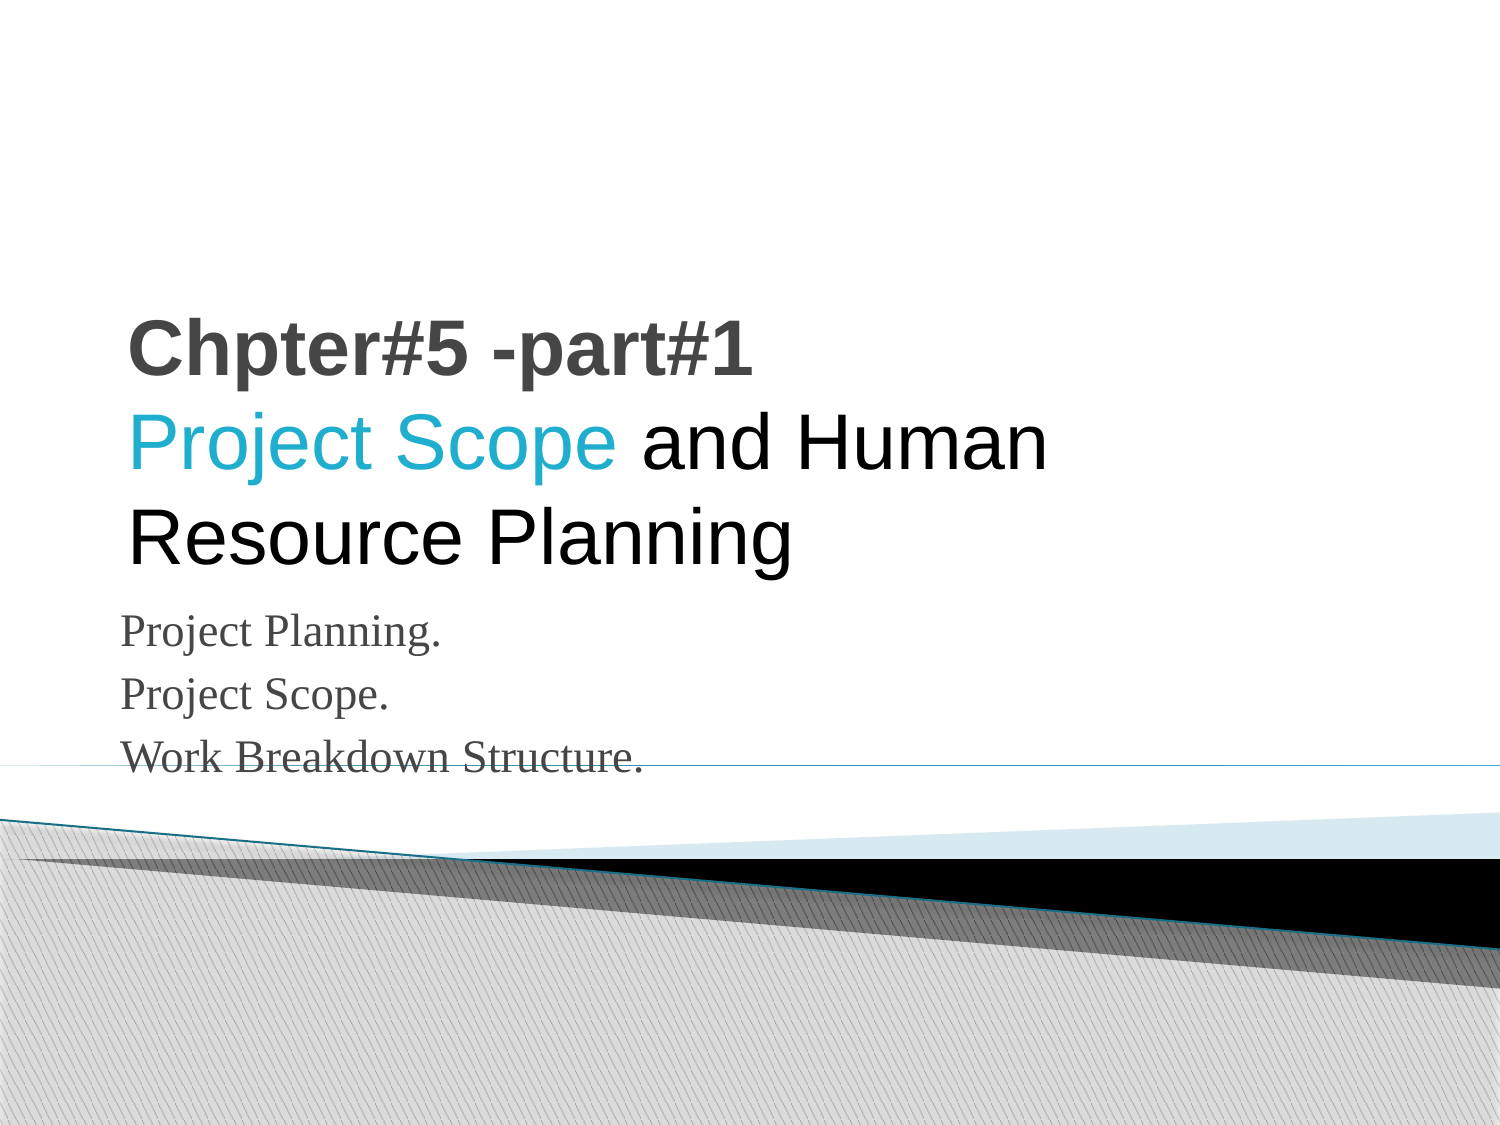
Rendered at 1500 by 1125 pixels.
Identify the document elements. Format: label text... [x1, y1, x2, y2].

picture [5, 859, 1500, 989]
subtitle Project Planning. Project Scope. Work Breakdown Structure. [112, 592, 1388, 790]
title Chpter#5 -part#1 Project Scope and Human Resource Planning [112, 287, 1388, 588]
